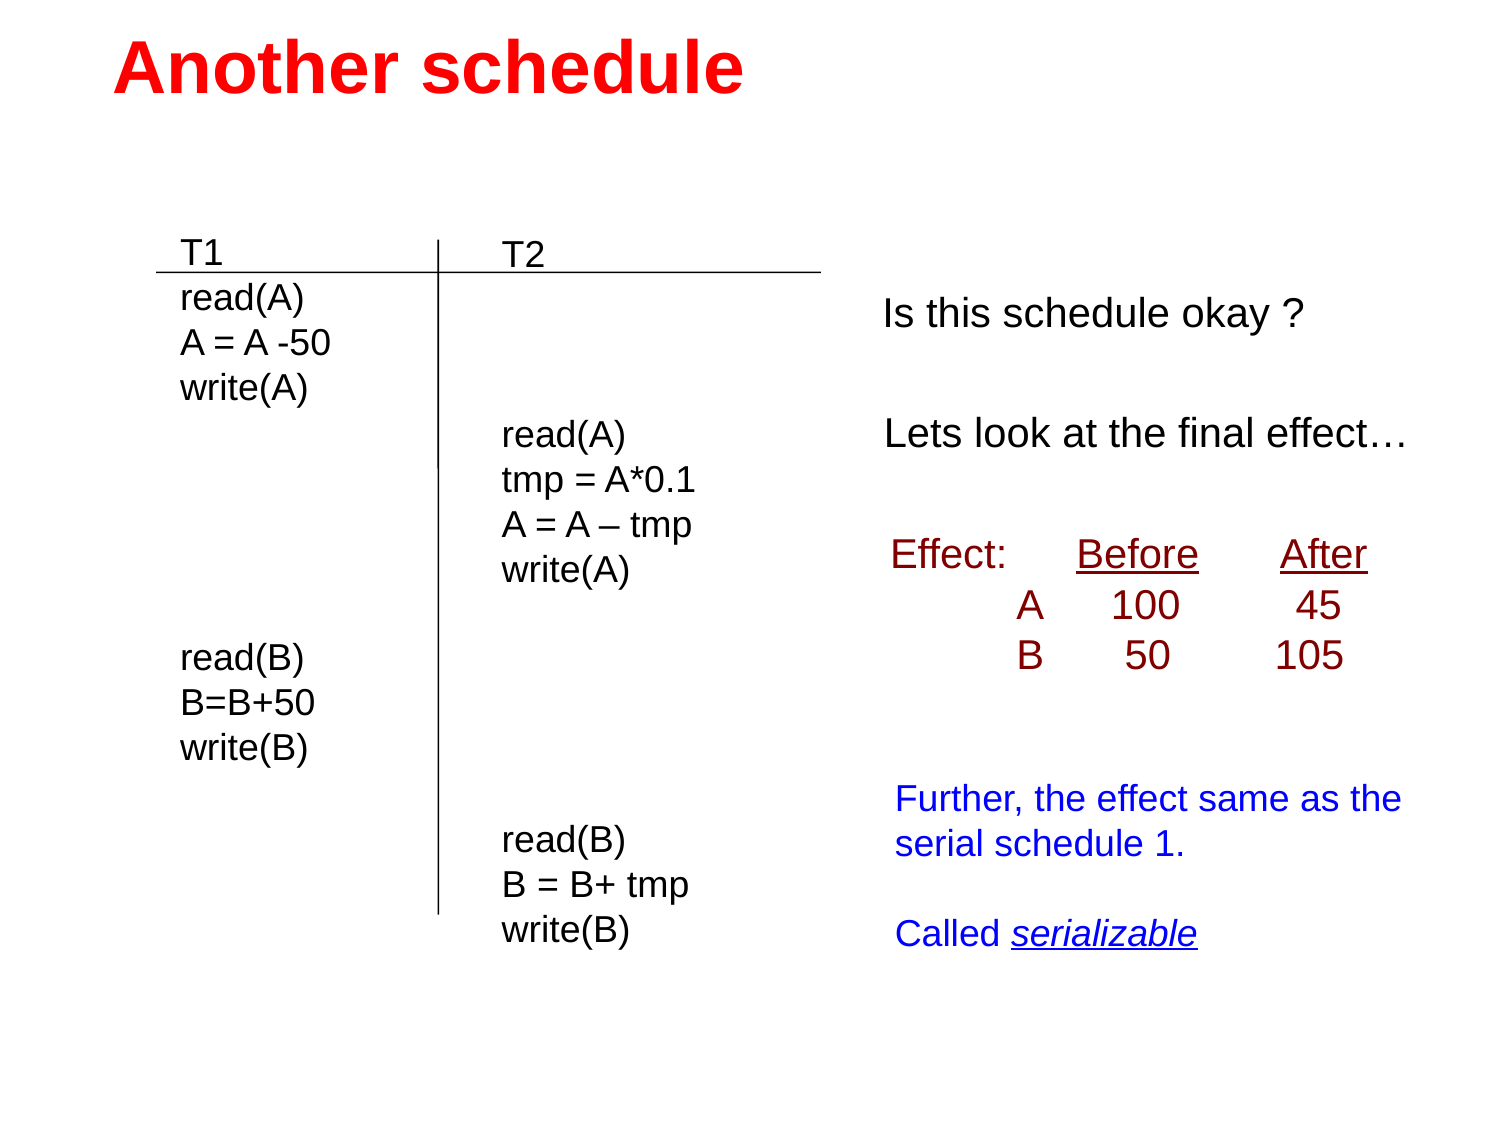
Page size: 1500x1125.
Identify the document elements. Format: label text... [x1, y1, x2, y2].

text_box T1 read(A) A = A -50 write(A) read(B) B=B+50 write(B) [165, 273, 347, 775]
title Another schedule [97, 15, 1423, 116]
text_box Is this schedule okay ? [867, 278, 1320, 343]
text_box T2 read(A) tmp = A*0.1 A = A – tmp write(A) read(B) B = B+ tmp write(B) [486, 222, 712, 272]
text_box Lets look at the final effect… [868, 398, 1424, 463]
text_box T2 read(A) tmp = A*0.1 A = A – tmp write(A) read(B) B = B+ tmp write(B) [486, 273, 712, 958]
text_box T1 read(A) A = A -50 write(A) read(B) B=B+50 write(B) [165, 220, 347, 272]
text_box Effect: Before After A 100 45 B 50 105 [875, 519, 1383, 735]
text_box Further, the effect same as the serial schedule 1. Called serializable [879, 766, 1418, 961]
